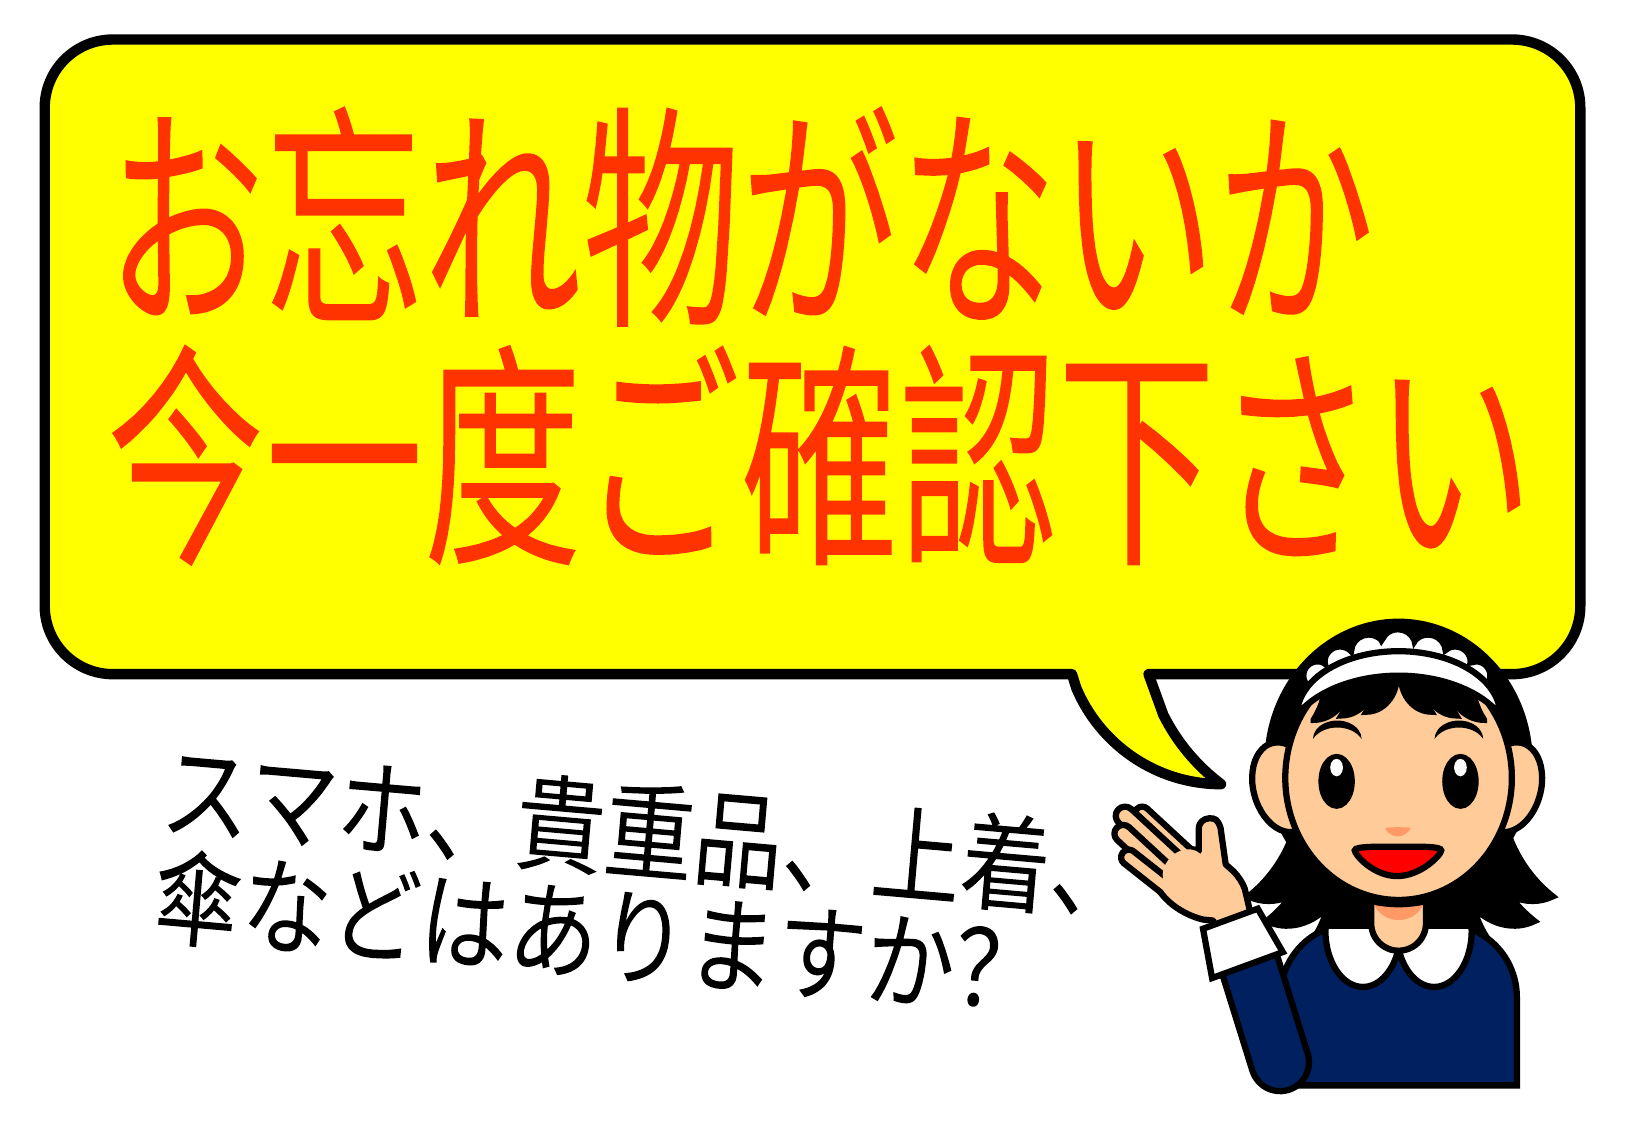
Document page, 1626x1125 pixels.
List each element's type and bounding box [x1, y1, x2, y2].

text_box [1113, 621, 1550, 1090]
text_box [42, 37, 1583, 740]
